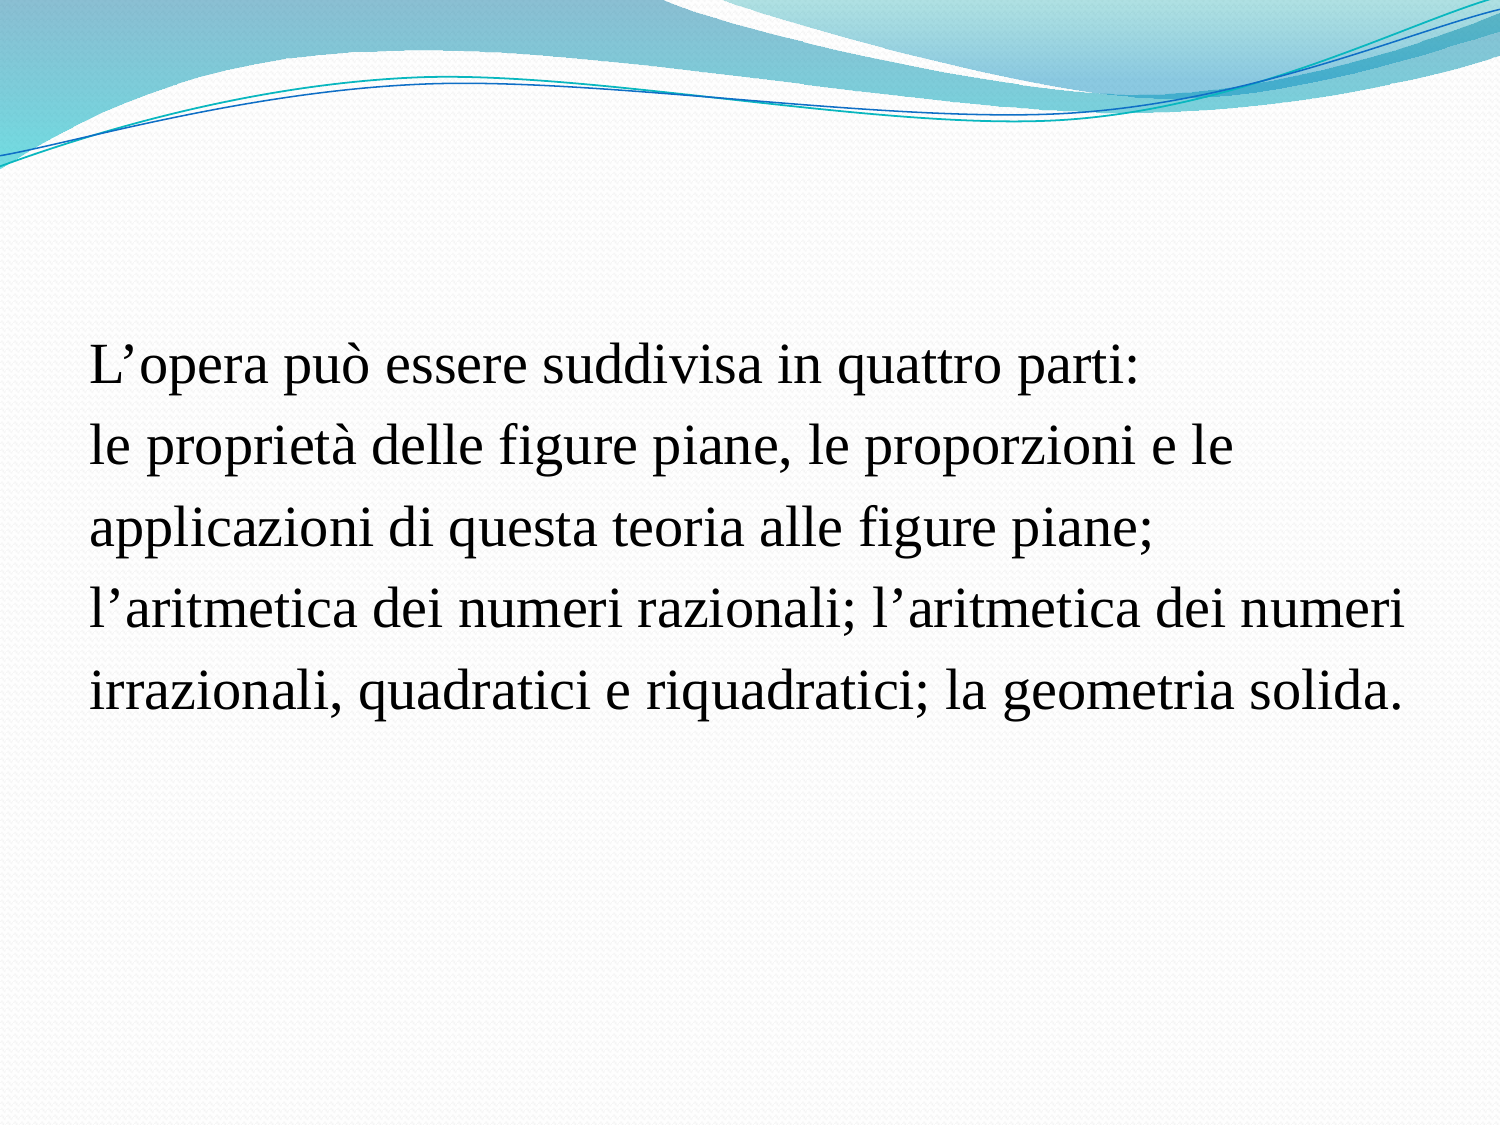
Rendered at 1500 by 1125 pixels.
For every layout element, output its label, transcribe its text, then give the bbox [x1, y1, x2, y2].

list L’opera può essere suddivisa in quattro parti: le proprietà delle figure piane, le proporzioni e le applicazioni di questa teoria alle figure piane; l’aritmetica dei numeri razionali; l’aritmetica dei numeri irrazionali, quadratici e riquadratici; la geometria solida. [75, 317, 1425, 1038]
